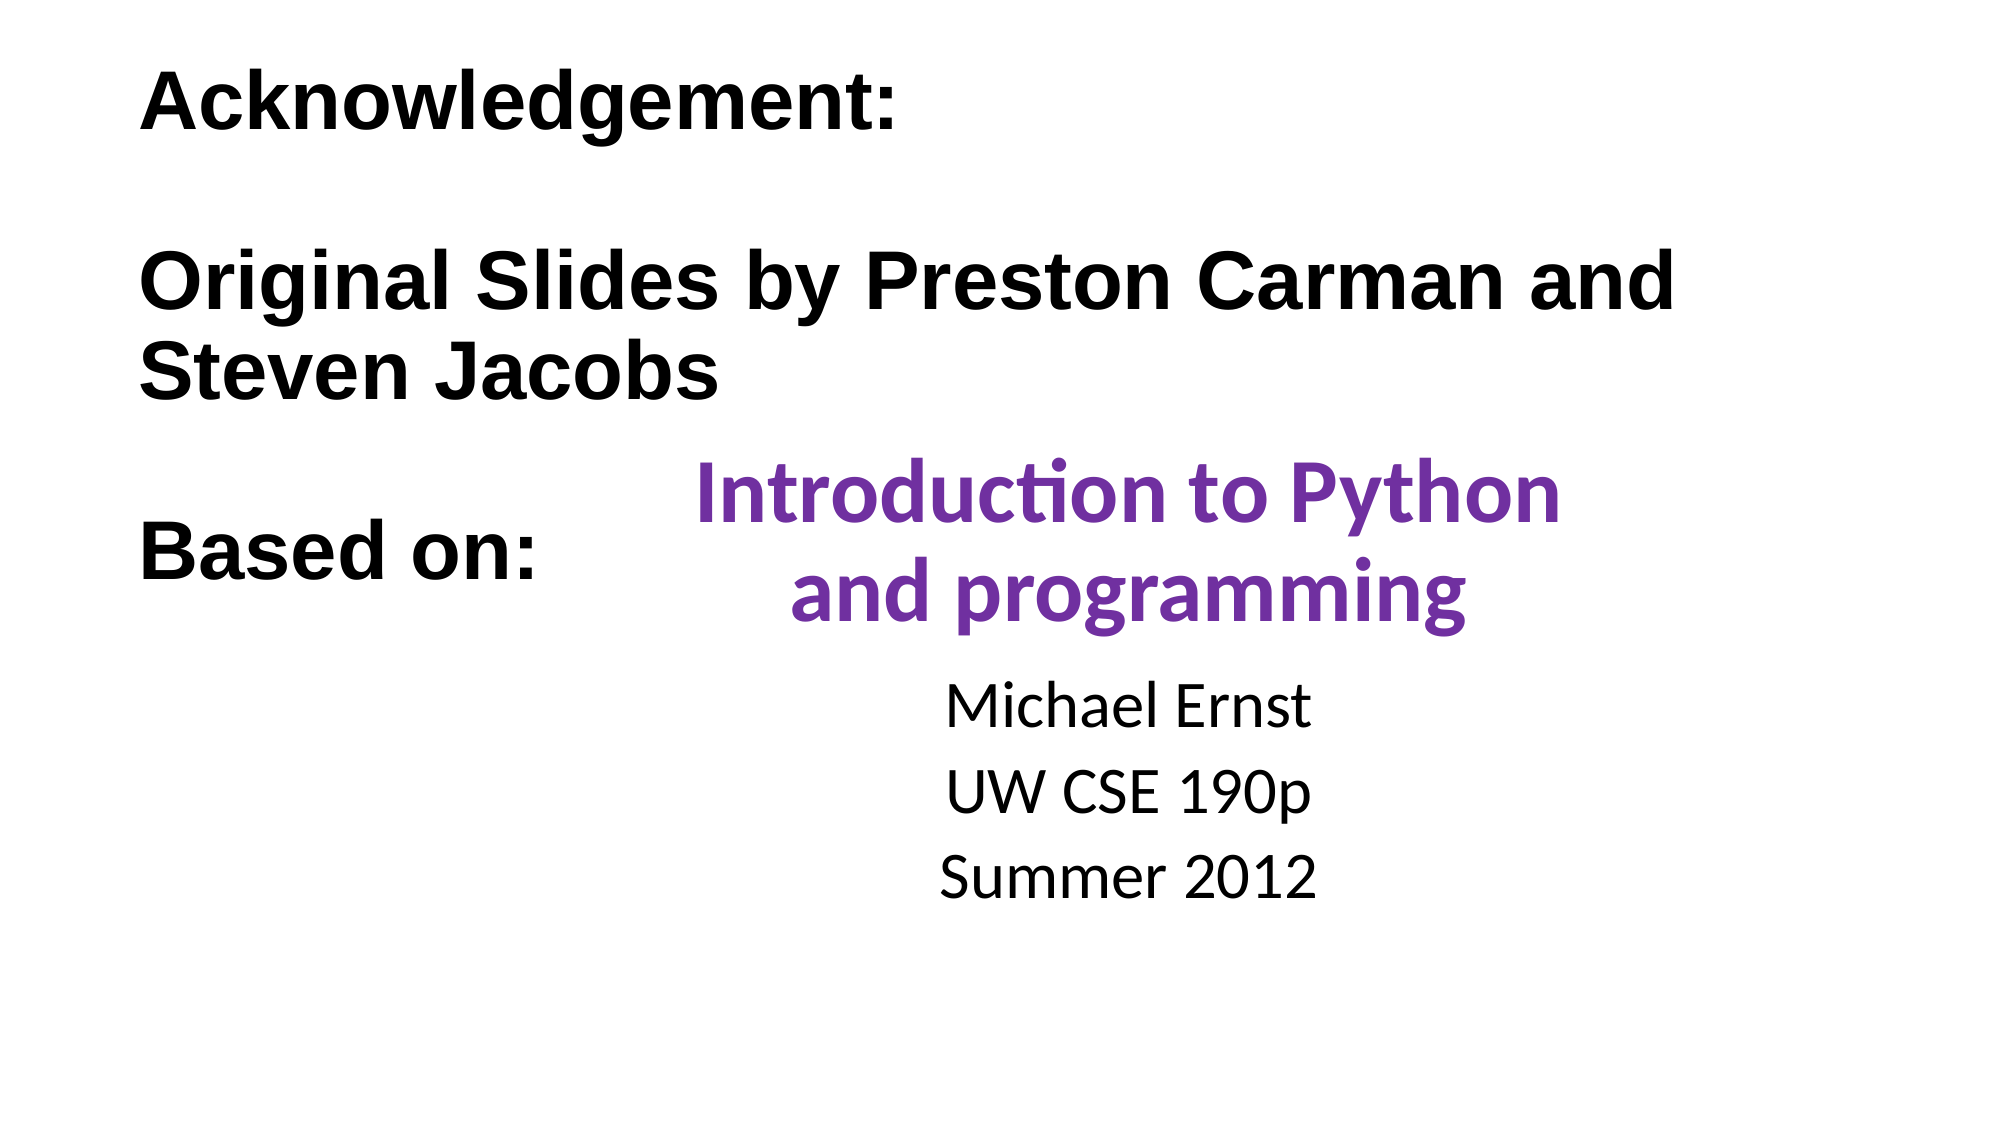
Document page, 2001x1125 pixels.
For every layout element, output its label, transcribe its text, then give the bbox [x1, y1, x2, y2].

subtitle Michael Ernst UW CSE 190p Summer 2012 [603, 662, 1654, 951]
text_box Acknowledgement: Original Slides by Preston Carman and Steven Jacobs Based on: [123, 167, 1877, 605]
title Introduction to Python and programming [491, 605, 1767, 663]
